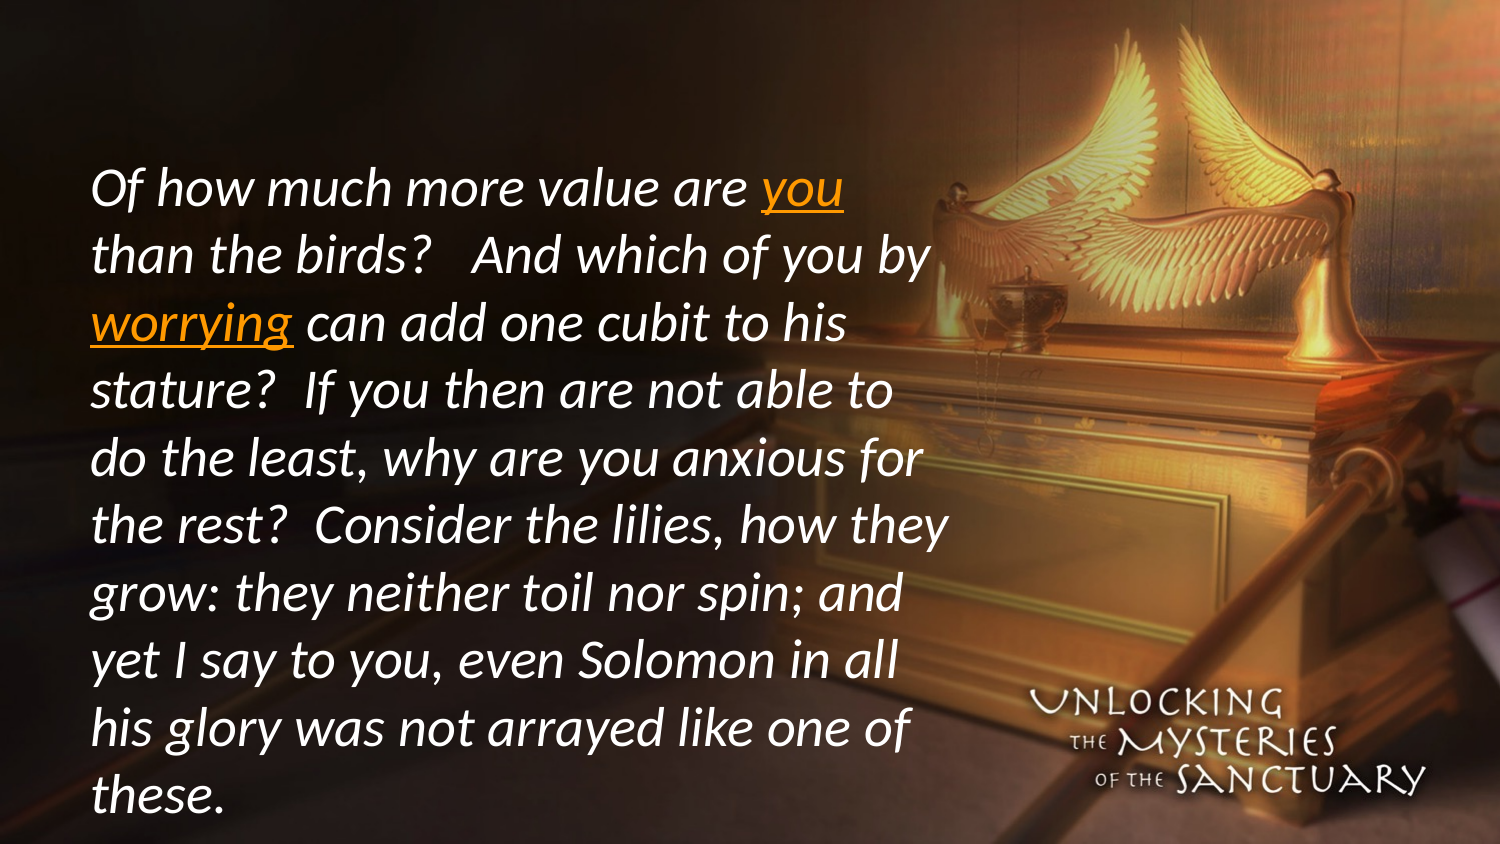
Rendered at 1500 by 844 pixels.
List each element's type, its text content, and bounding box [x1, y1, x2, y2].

list Of how much more value are you than the birds? And which of you by worrying can add one cubit to his stature? If you then are not able to do the least, why are you anxious for the rest? Consider the lilies, how they grow: they neither toil nor spin; and yet I say to you, even Solomon in all his glory was not arrayed like one of these. [75, 142, 973, 833]
picture [0, 0, 1500, 844]
